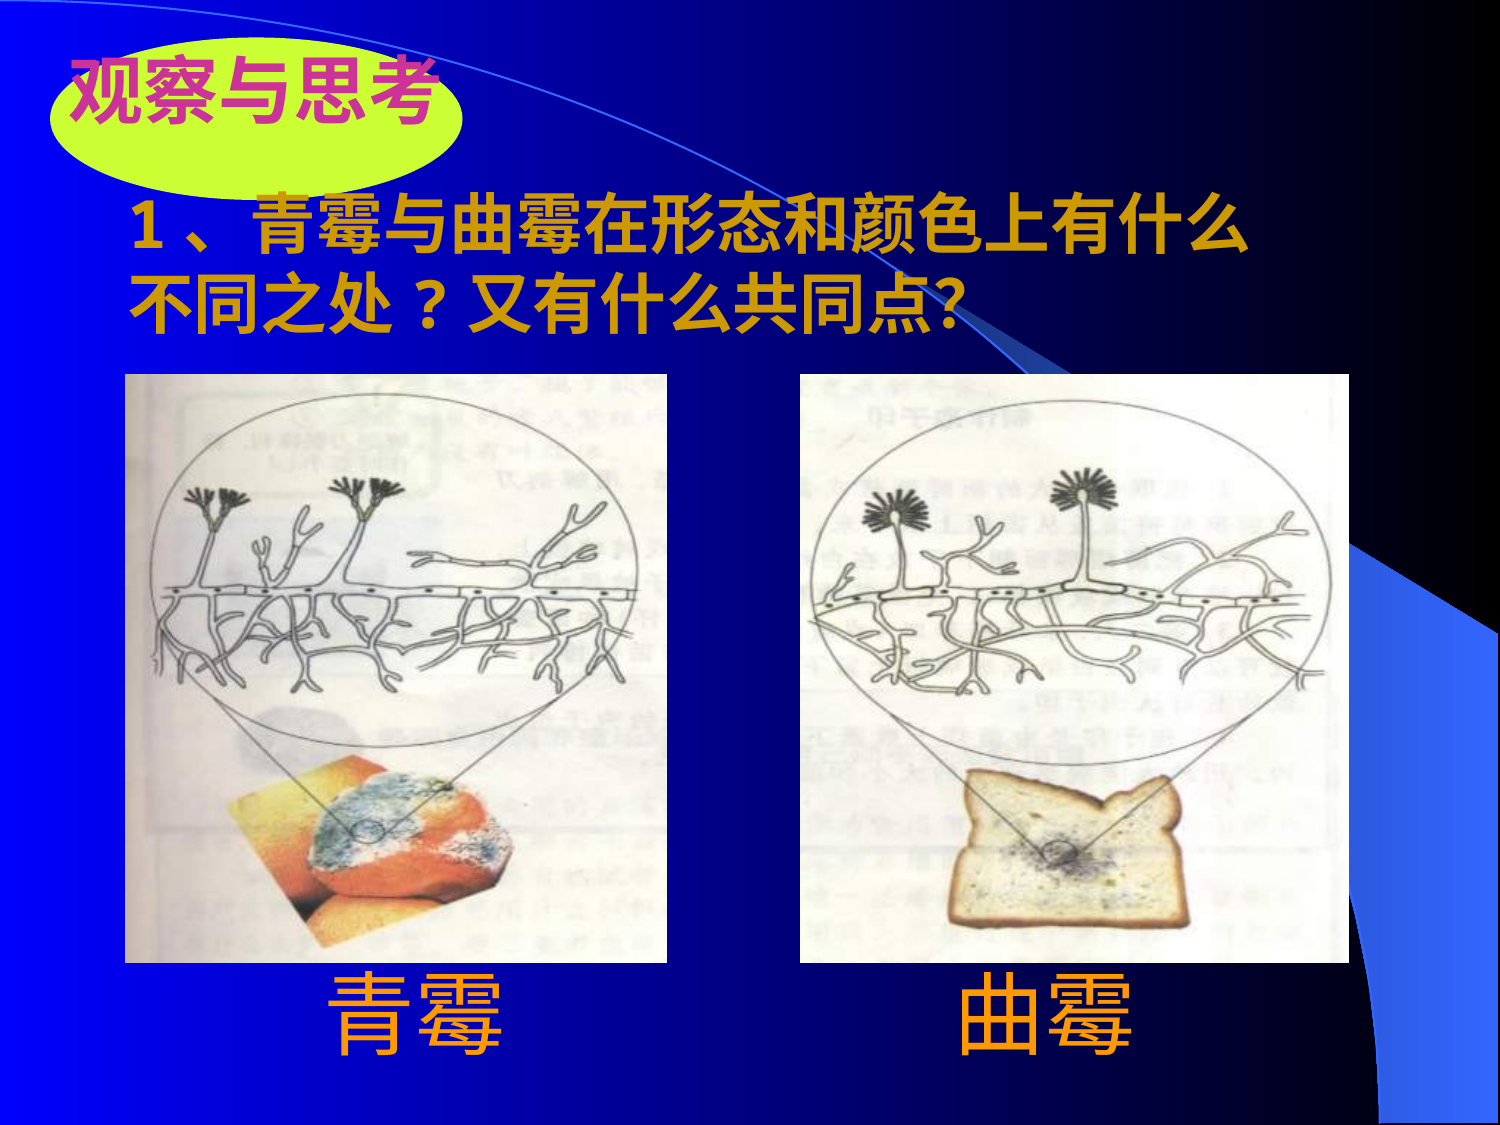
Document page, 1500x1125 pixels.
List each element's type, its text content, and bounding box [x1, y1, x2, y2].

text_box 观察与思考 [50, 37, 463, 177]
text_box 1、青霉与曲霉在形态和颜色上有什么不同之处?又有什么共同点？ [112, 174, 1300, 350]
picture [124, 374, 667, 963]
picture [799, 374, 1349, 963]
text_box 曲霉 [825, 971, 1250, 1075]
text_box 青霉 [150, 971, 650, 1075]
